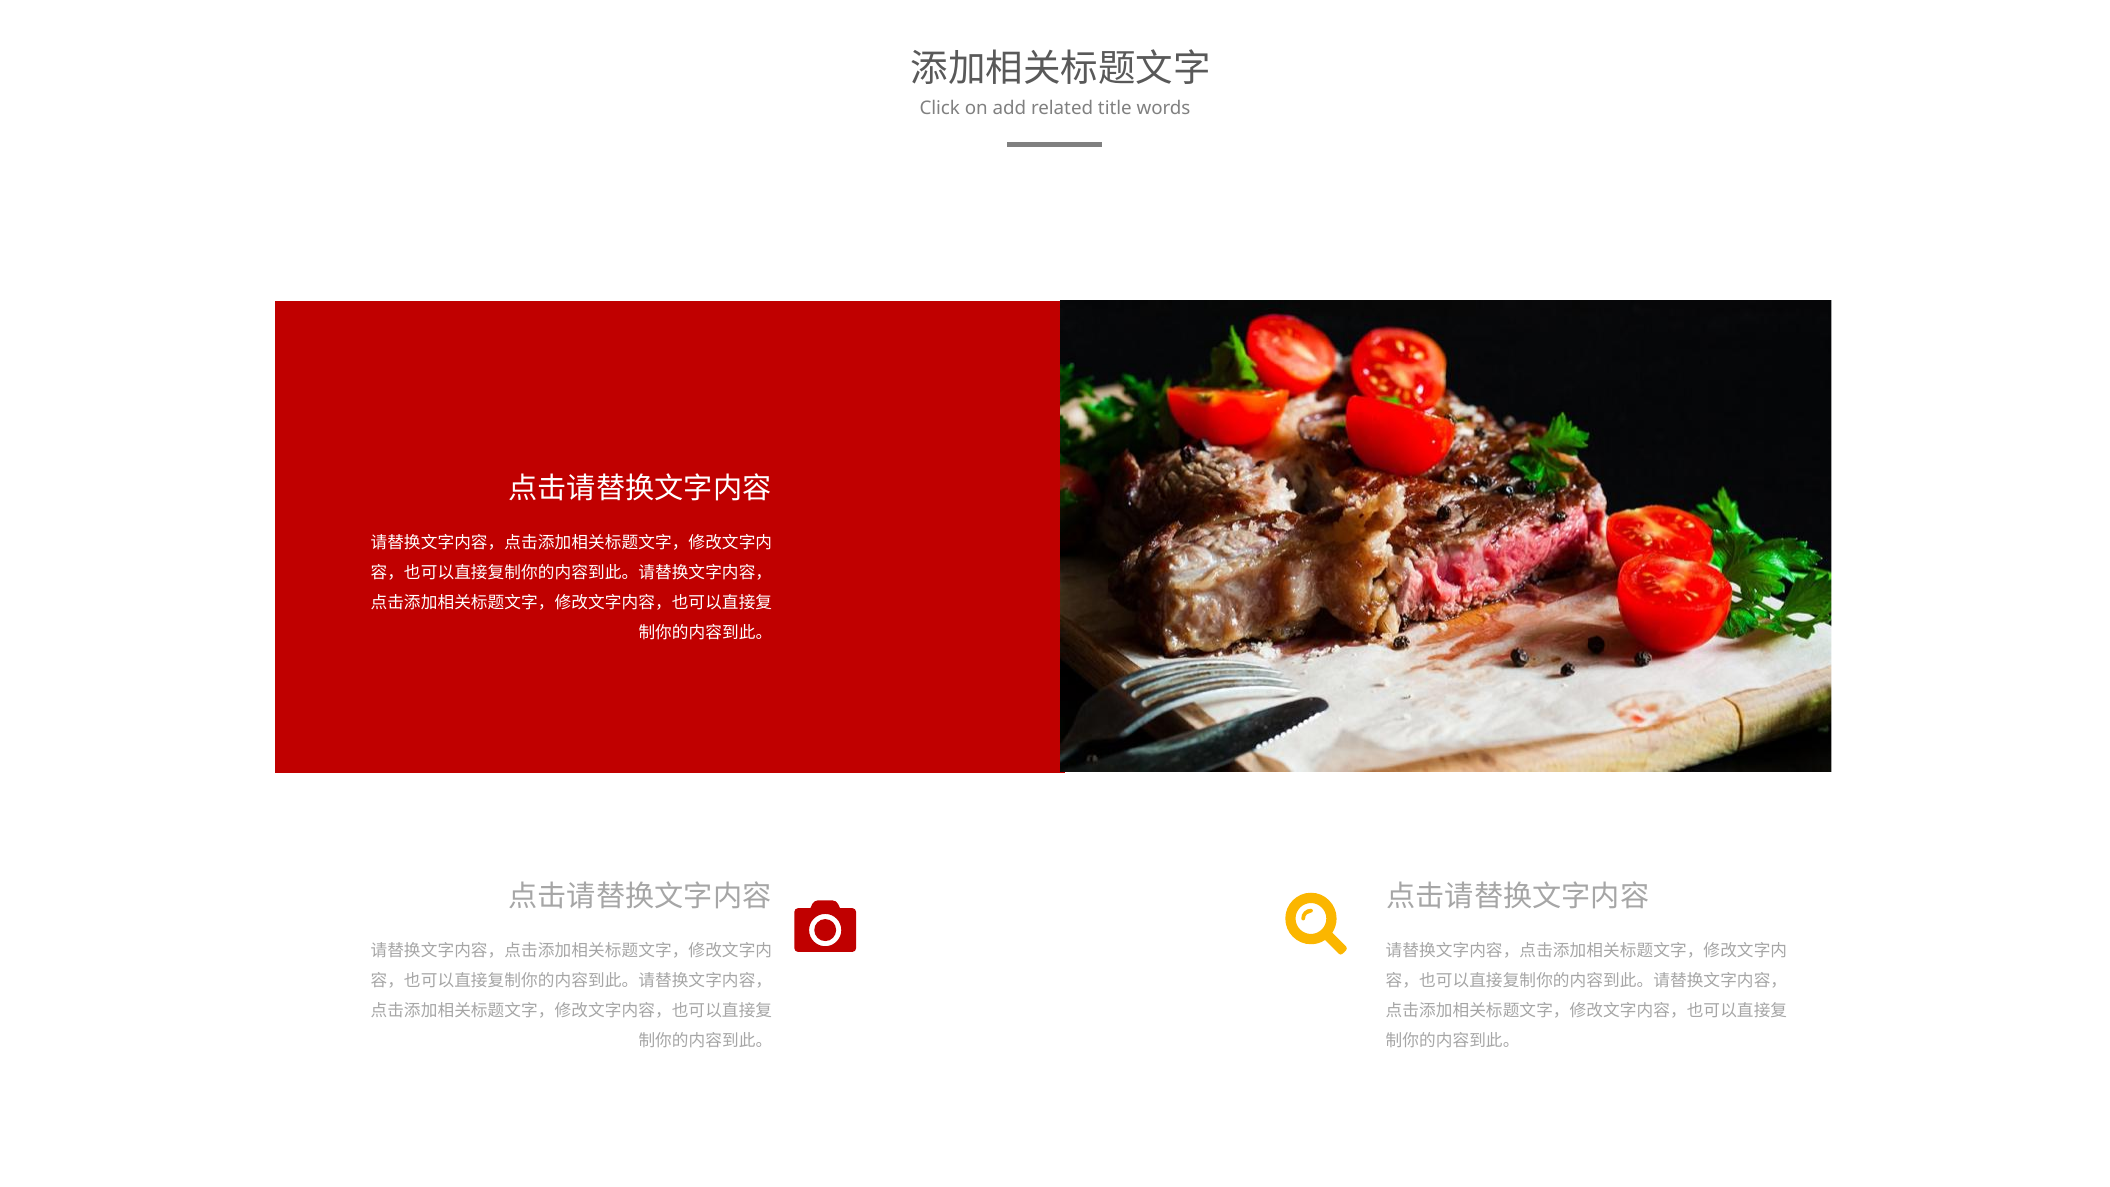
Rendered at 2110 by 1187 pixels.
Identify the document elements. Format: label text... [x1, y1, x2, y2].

text_box Click on add related title words [877, 89, 1232, 124]
text_box 点击请替换文字内容 [491, 869, 788, 921]
text_box 请替换文字内容，点击添加相关标题文字，修改文字内容，也可以直接复制你的内容到此。请替换文字内容，点击添加相关标题文字，修改文字内容，也可以直接复制你的内容到此。 [344, 921, 789, 1058]
text_box 请替换文字内容，点击添加相关标题文字，修改文字内容，也可以直接复制你的内容到此。请替换文字内容，点击添加相关标题文字，修改文字内容，也可以直接复制你的内容到此。 [344, 514, 789, 651]
text_box 点击请替换文字内容 [491, 461, 788, 513]
text_box 请替换文字内容，点击添加相关标题文字，修改文字内容，也可以直接复制你的内容到此。请替换文字内容，点击添加相关标题文字，修改文字内容，也可以直接复制你的内容到此。 [1369, 921, 1814, 1058]
text_box [1285, 892, 1347, 955]
text_box 添加相关标题文字 [877, 37, 1245, 95]
text_box [1060, 300, 1832, 772]
text_box [794, 900, 857, 952]
text_box [274, 300, 1065, 773]
text_box 点击请替换文字内容 [1370, 869, 1667, 921]
